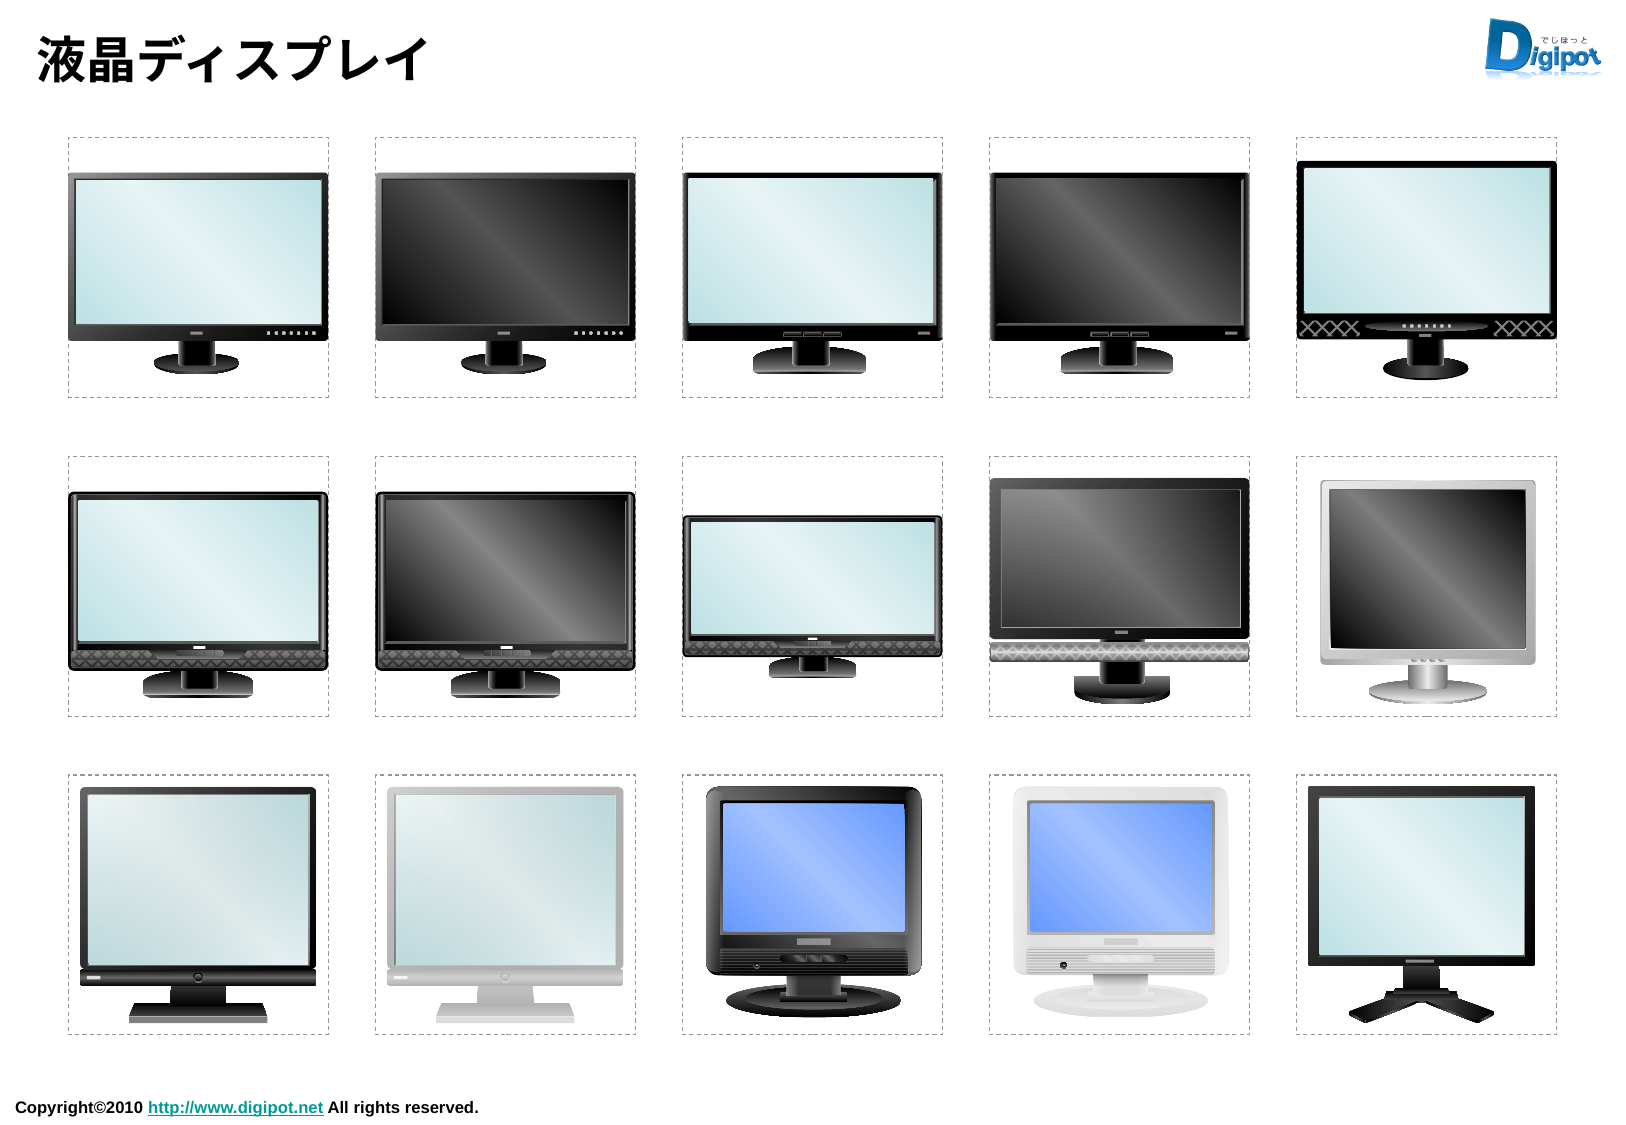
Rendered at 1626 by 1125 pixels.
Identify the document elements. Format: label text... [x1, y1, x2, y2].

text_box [989, 172, 1250, 375]
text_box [80, 786, 317, 1024]
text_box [1013, 786, 1229, 1018]
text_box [682, 515, 943, 679]
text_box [706, 786, 922, 1018]
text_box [1320, 479, 1536, 705]
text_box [68, 491, 329, 698]
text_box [1296, 160, 1557, 381]
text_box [68, 172, 329, 375]
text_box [387, 786, 624, 1024]
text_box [989, 478, 1250, 705]
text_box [1308, 786, 1535, 1024]
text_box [375, 491, 636, 698]
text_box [682, 172, 943, 375]
title 液晶ディスプレイ [21, 19, 881, 98]
picture [1485, 18, 1602, 82]
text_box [375, 172, 636, 375]
